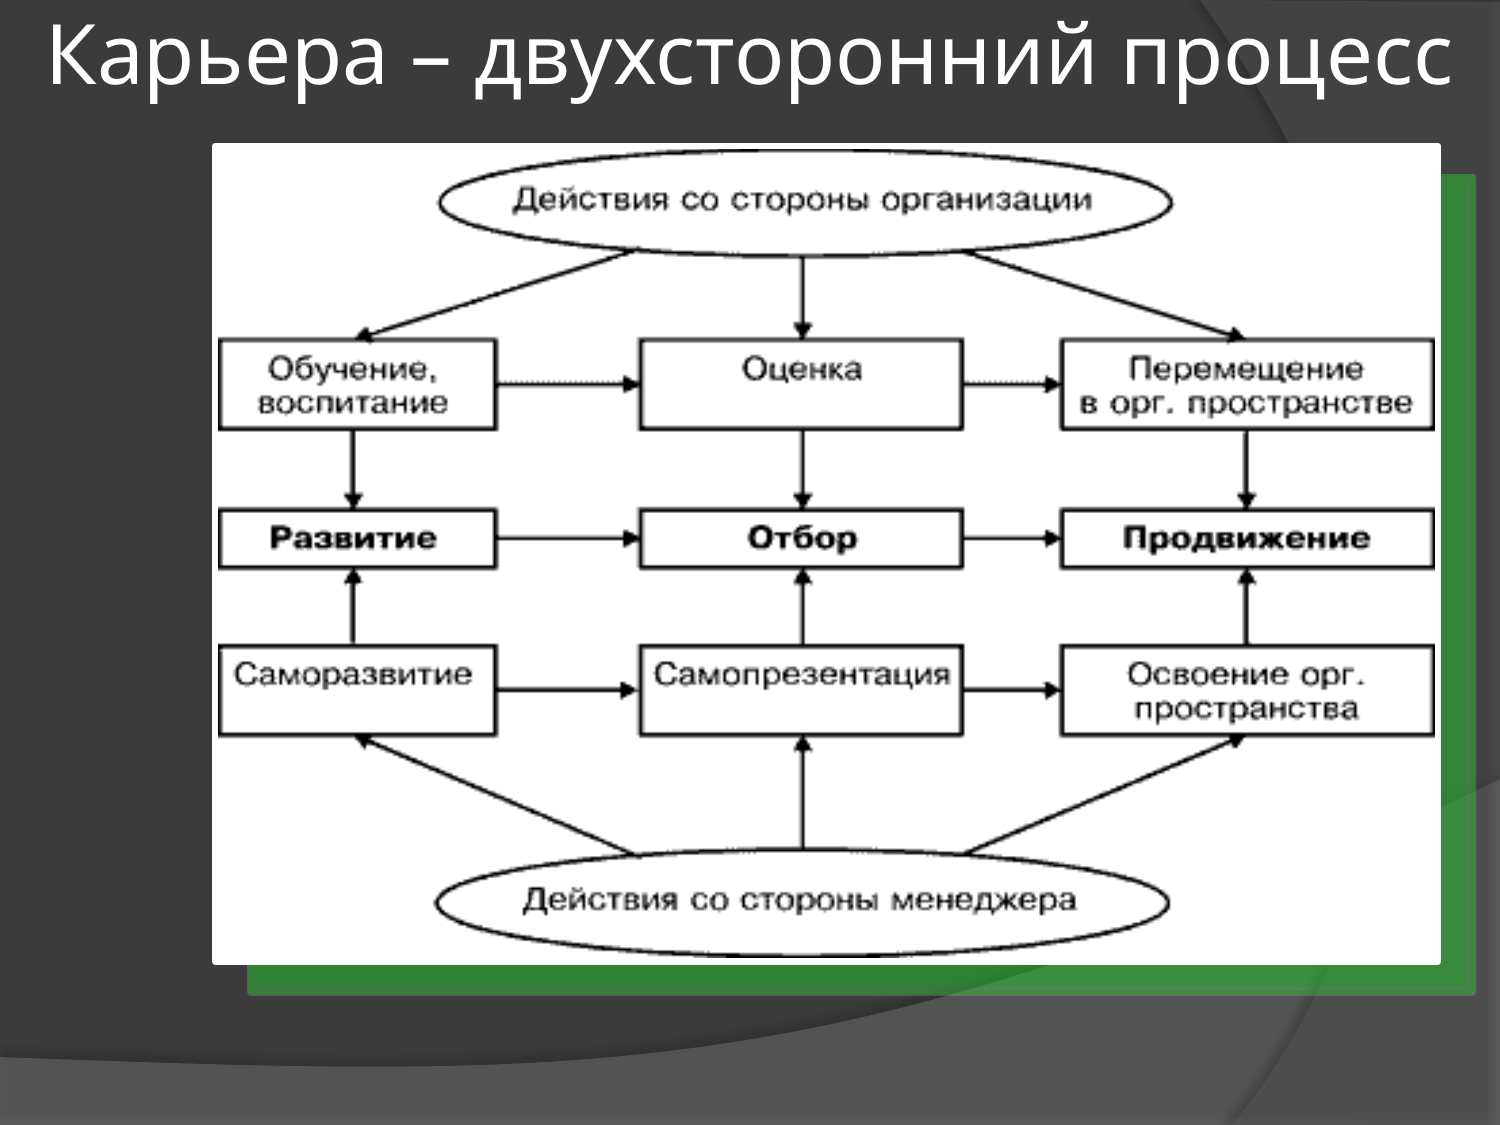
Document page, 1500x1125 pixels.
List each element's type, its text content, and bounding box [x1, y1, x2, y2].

title Карьера – двухсторонний процесс [0, 0, 1500, 102]
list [218, 148, 1436, 959]
